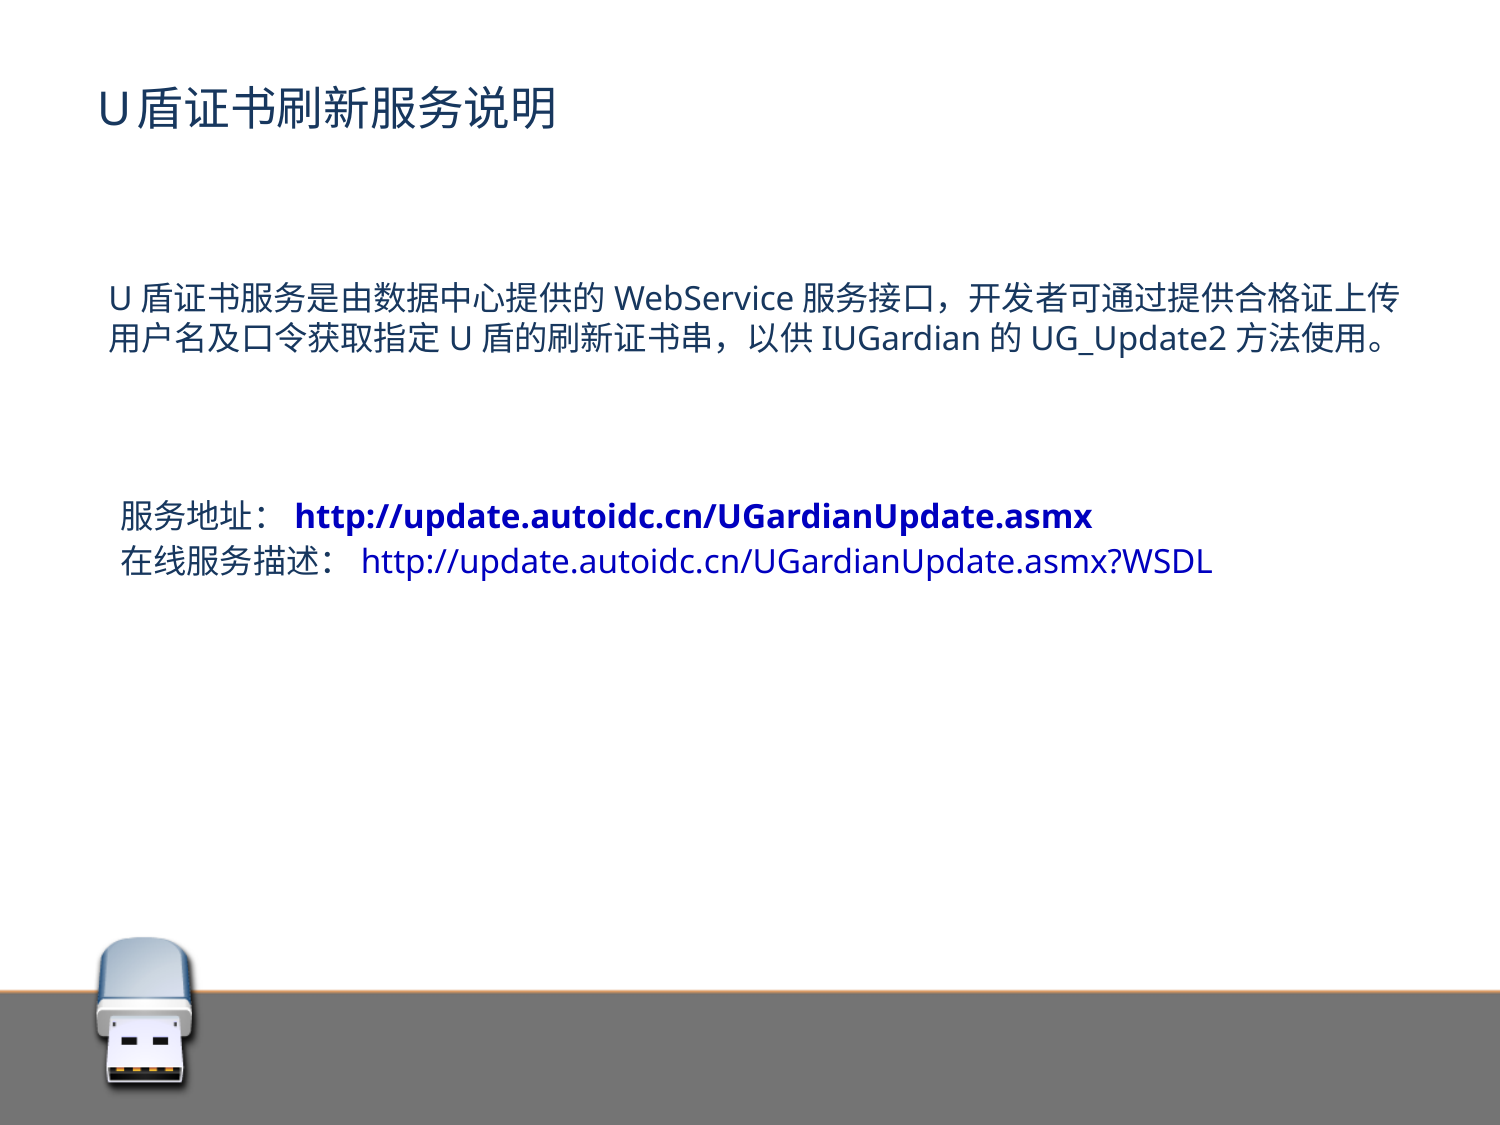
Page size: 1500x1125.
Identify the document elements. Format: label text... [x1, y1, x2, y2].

title U盾证书刷新服务说明 [82, 70, 1432, 143]
picture [0, 0, 1500, 1125]
text_box U盾证书服务是由数据中心提供的WebService服务接口，开发者可通过提供合格证上传用户名及口令获取指定U盾的刷新证书串，以供IUGardian的UG_Update2方法使用。 [93, 269, 1442, 410]
text_box 服务地址：http://update.autoidc.cn/UGardianUpdate.asmx 在线服务描述：http://update.autoidc.cn/UGardianUpdate.asmx?WSDL [105, 487, 1230, 593]
